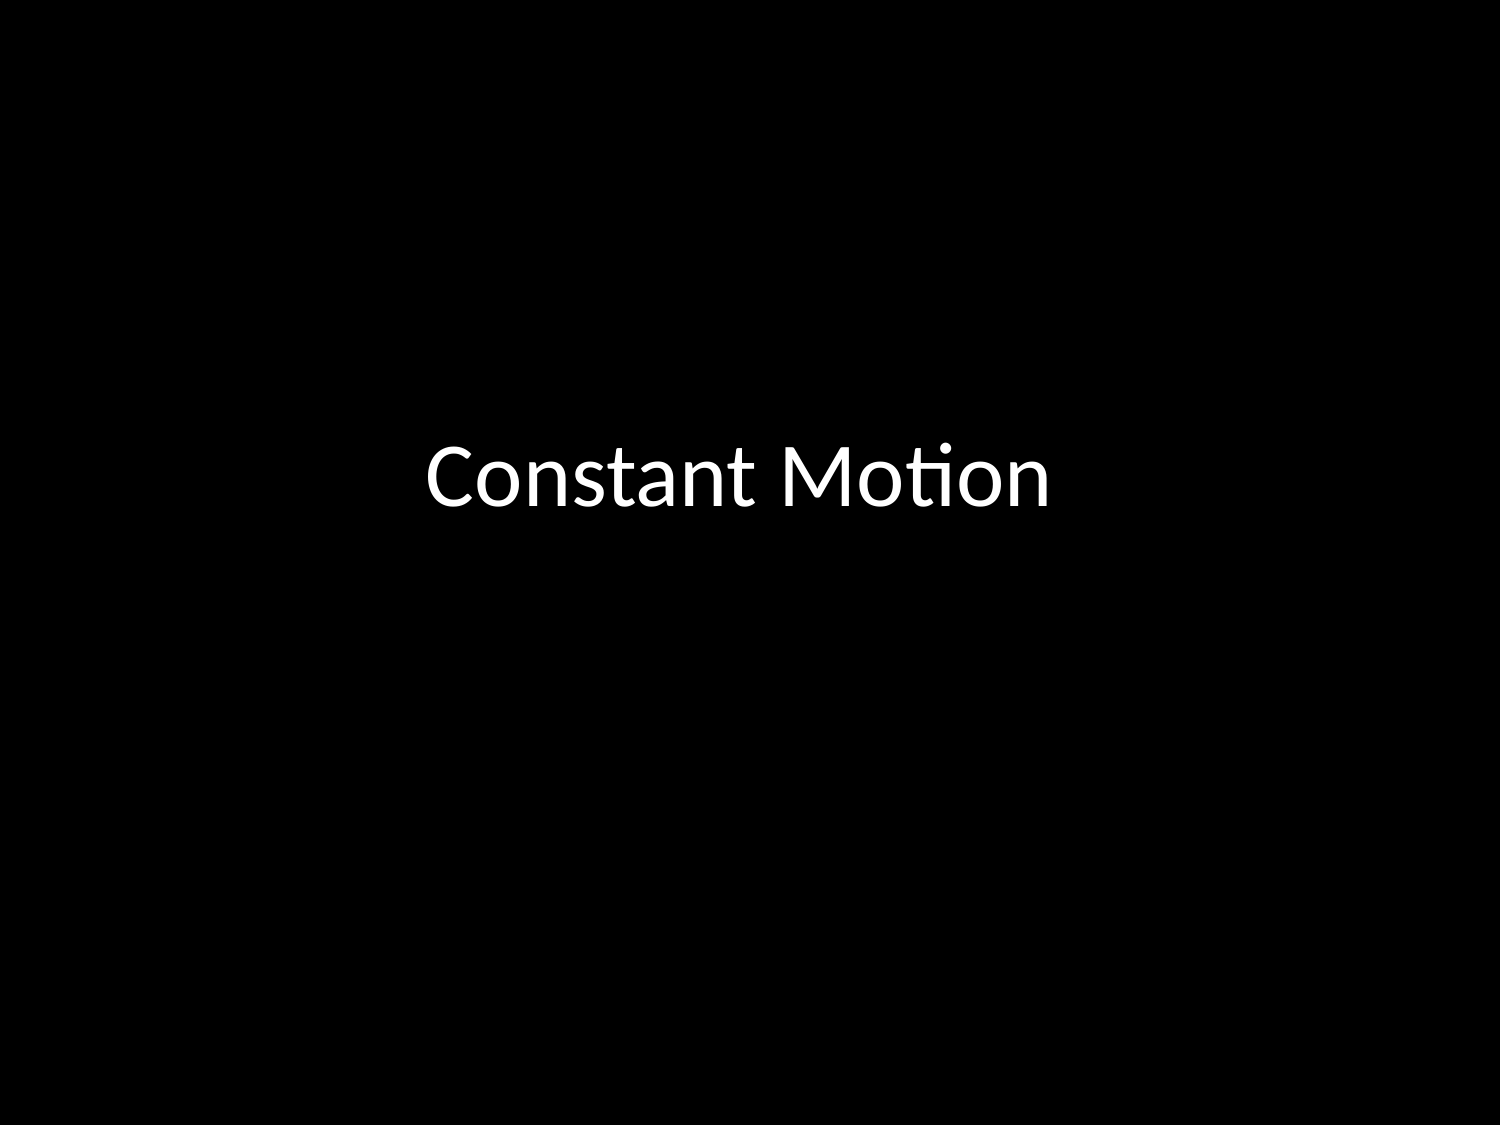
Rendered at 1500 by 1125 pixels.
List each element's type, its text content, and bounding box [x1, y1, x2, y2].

title Constant Motion [112, 349, 1388, 591]
